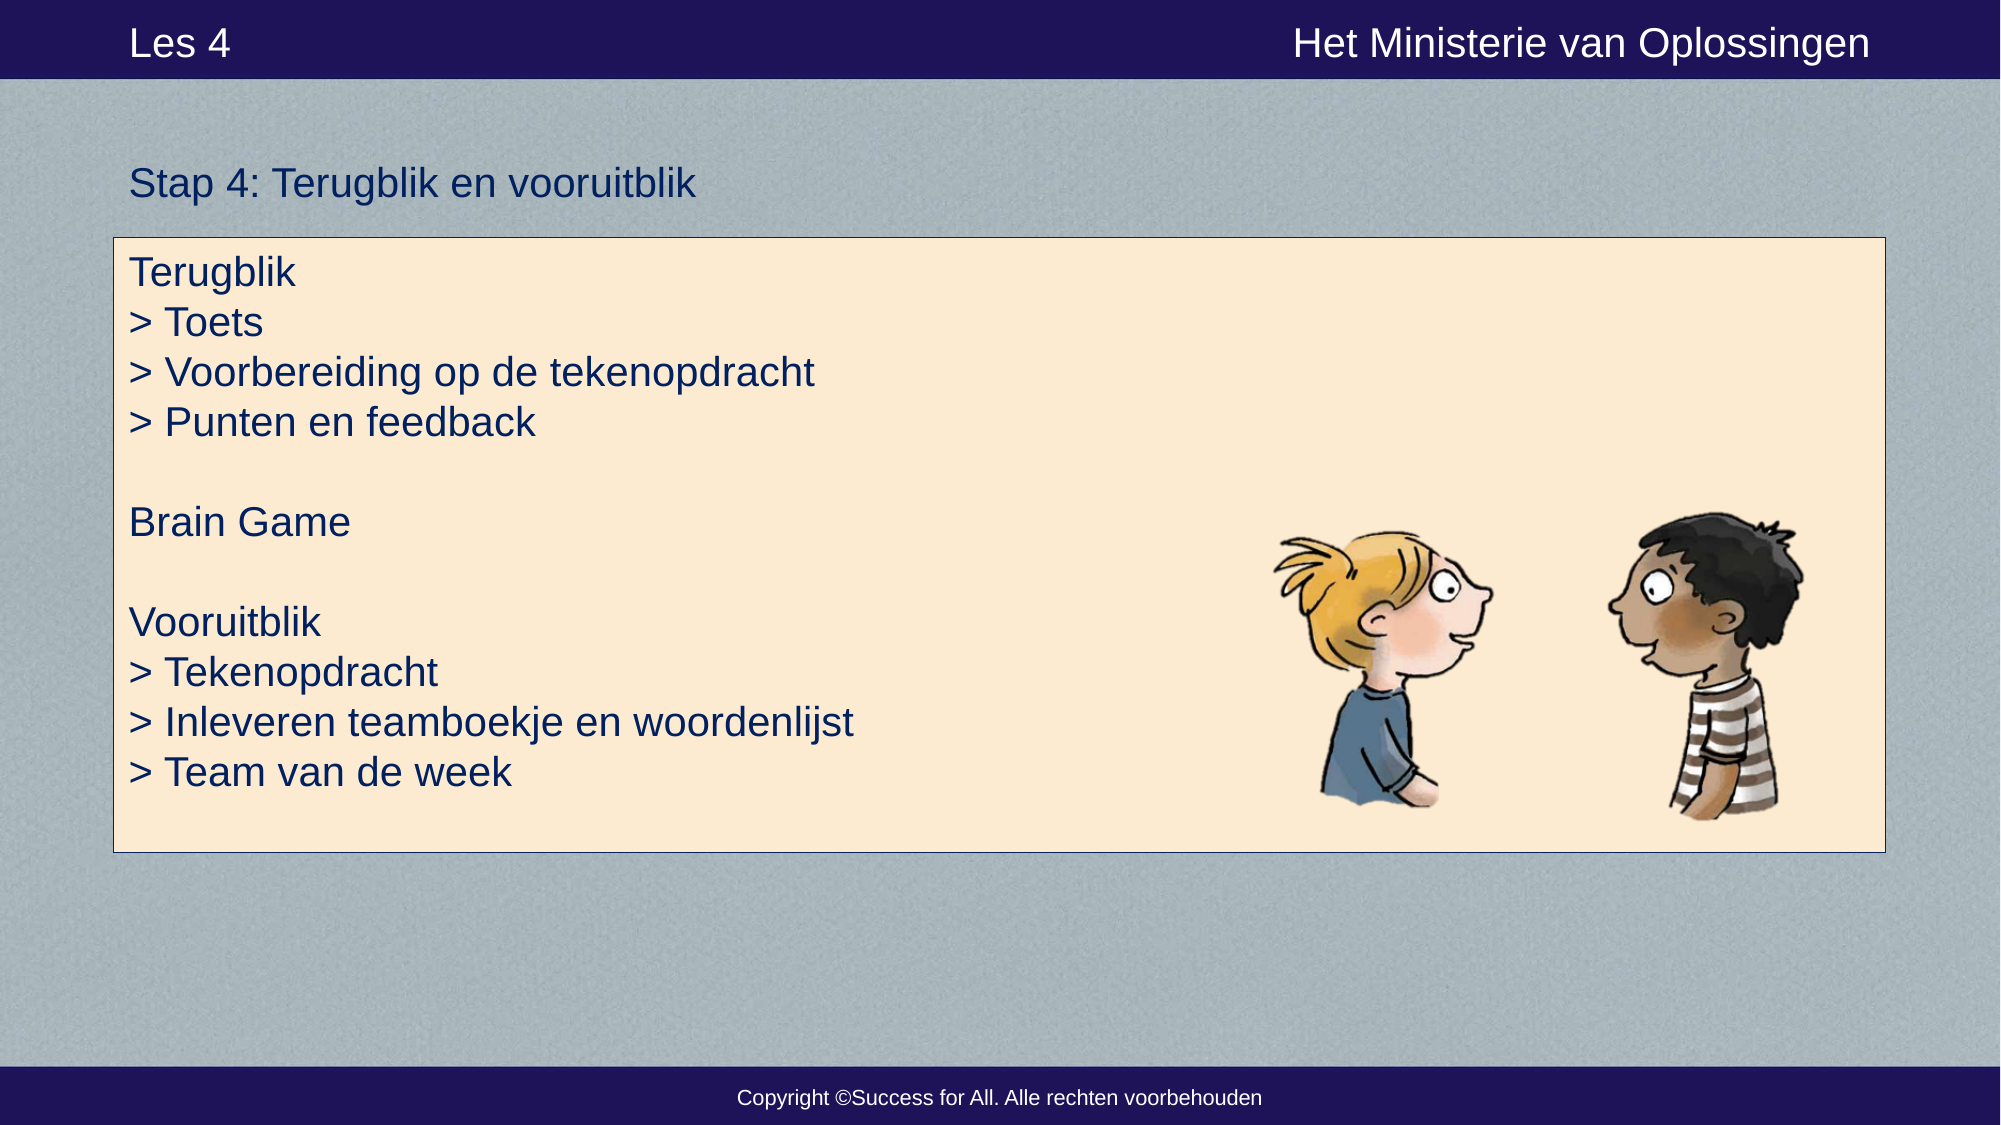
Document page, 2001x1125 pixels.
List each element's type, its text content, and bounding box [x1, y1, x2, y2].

text_box Les 4 [114, 8, 354, 73]
picture [0, 0, 2001, 1125]
text_box Terugblik > Toets > Voorbereiding op de tekenopdracht > Punten en feedback Brain Game Vooruitblik > Tekenopdracht > Inleveren teamboekje en woordenlijst > Team van de week [113, 237, 1886, 853]
text_box Copyright ©Success for All. Alle rechten voorbehouden [0, 1076, 2000, 1125]
text_box Stap 4: Terugblik en vooruitblik [113, 148, 1635, 214]
text_box Het Ministerie van Oplossingen [999, 8, 1886, 73]
